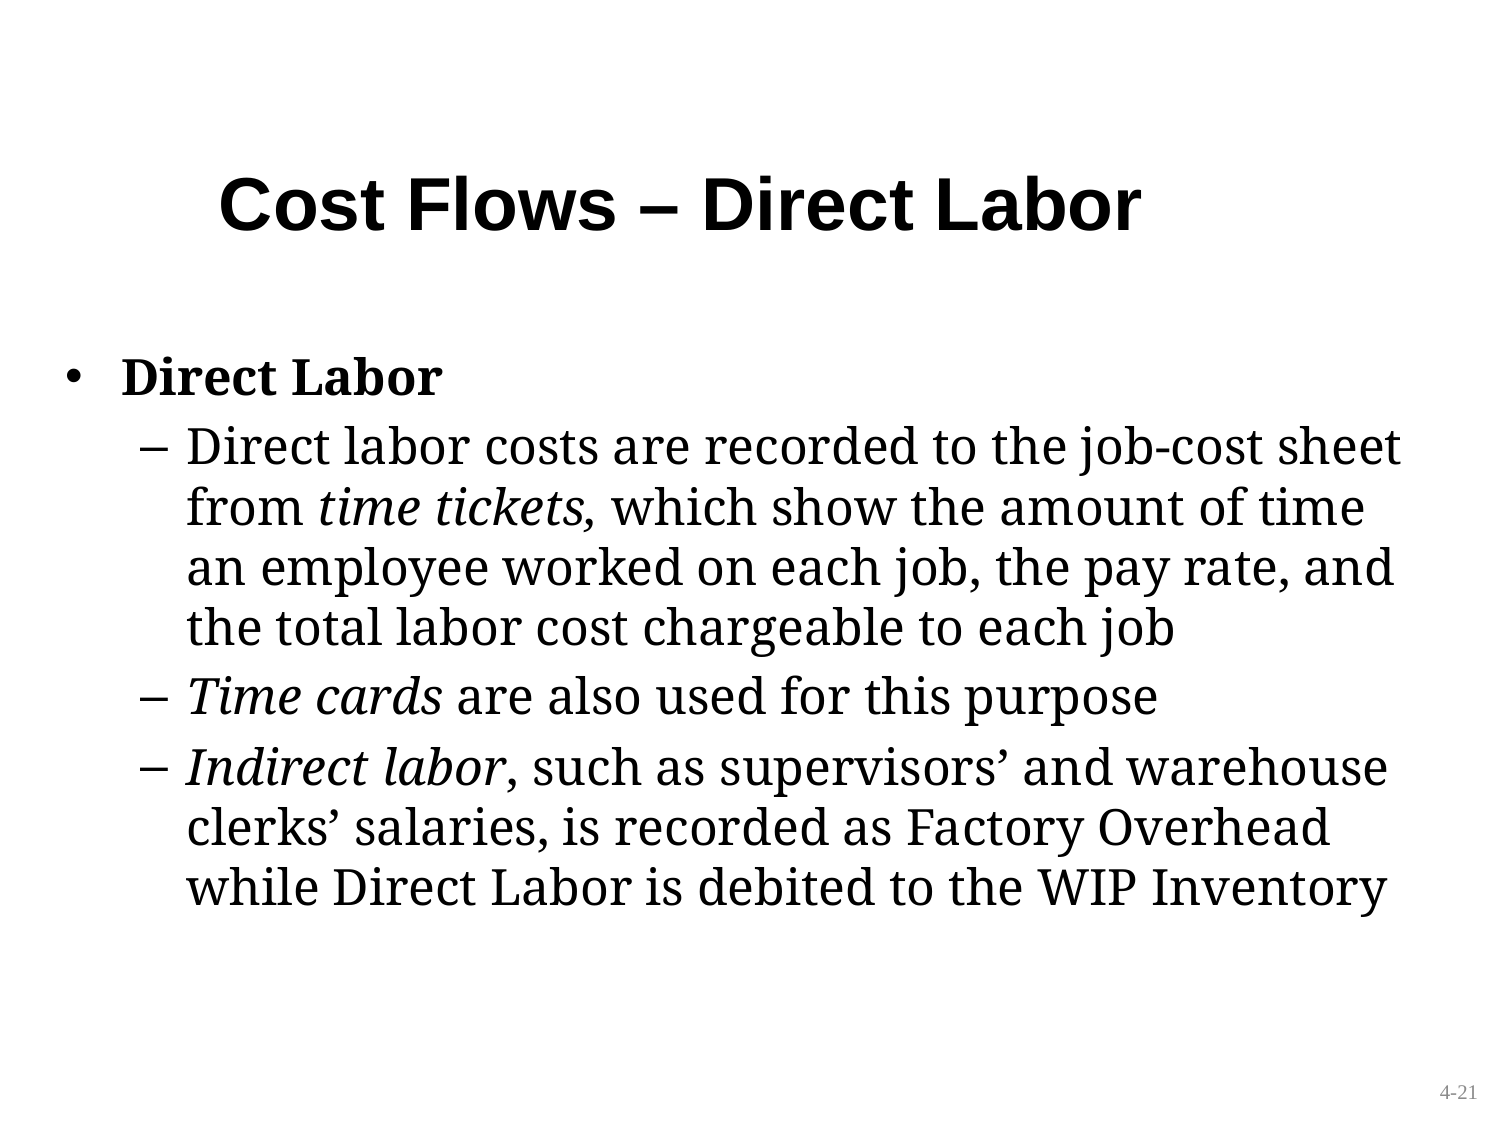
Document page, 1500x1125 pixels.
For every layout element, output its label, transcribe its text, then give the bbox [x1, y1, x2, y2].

list Direct Labor Direct labor costs are recorded to the job-cost sheet from time tickets, which show the amount of time an employee worked on each job, the pay rate, and the total labor cost chargeable to each job Time cards are also used for this purpose Indirect labor, such as supervisors’ and warehouse clerks’ salaries, is recorded as Factory Overhead while Direct Labor is debited to the WIP Inventory [49, 337, 1426, 1001]
slide_number 4-21 [1417, 1068, 1494, 1114]
text_box Cost Flows – Direct Labor [187, 124, 1175, 275]
